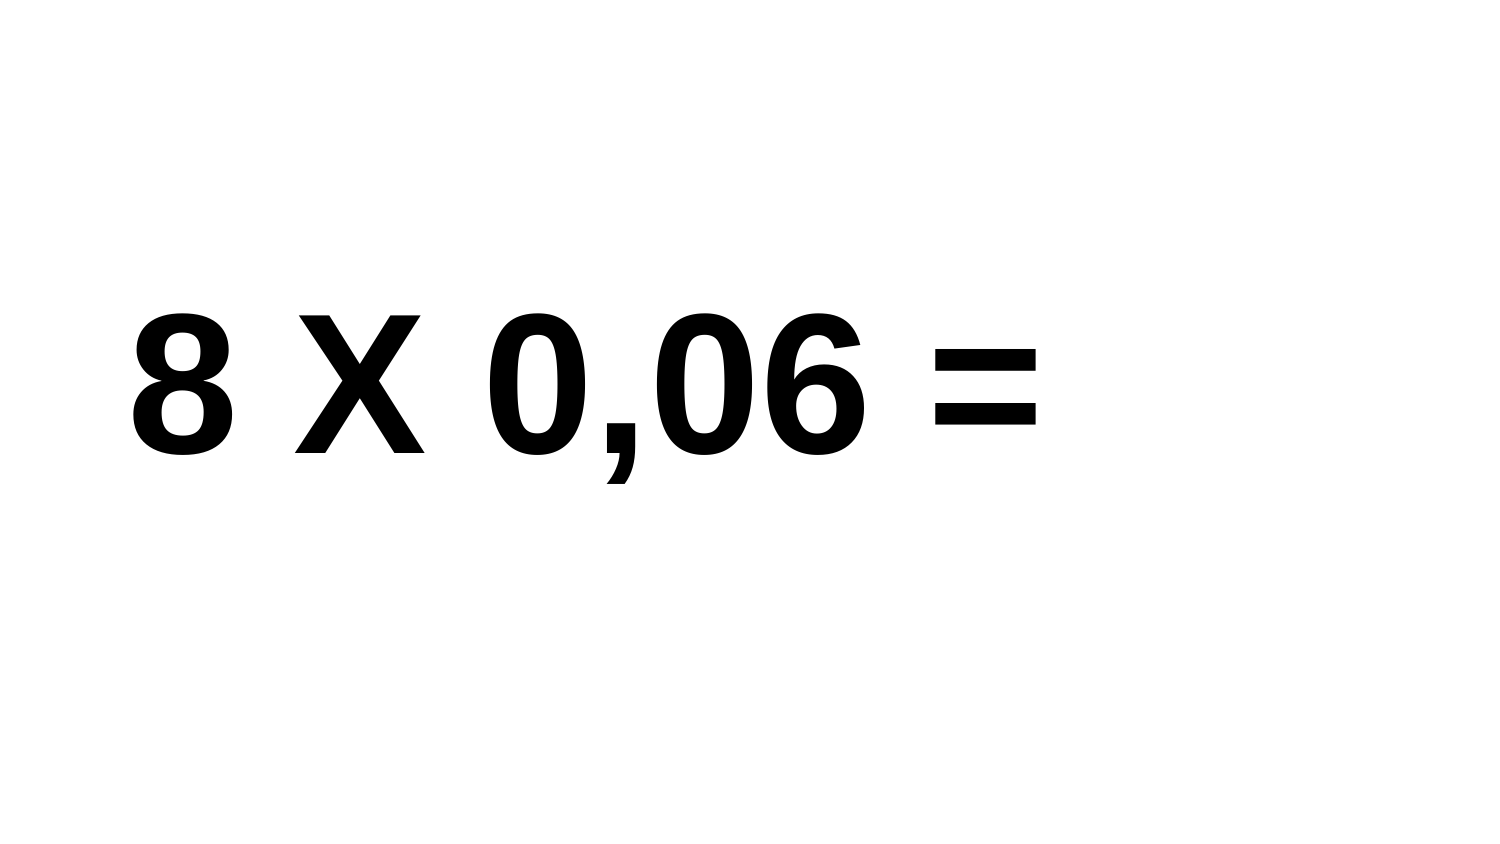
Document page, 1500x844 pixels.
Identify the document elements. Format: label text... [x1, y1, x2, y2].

text_box 8 X 0,06 = [112, 318, 1388, 509]
